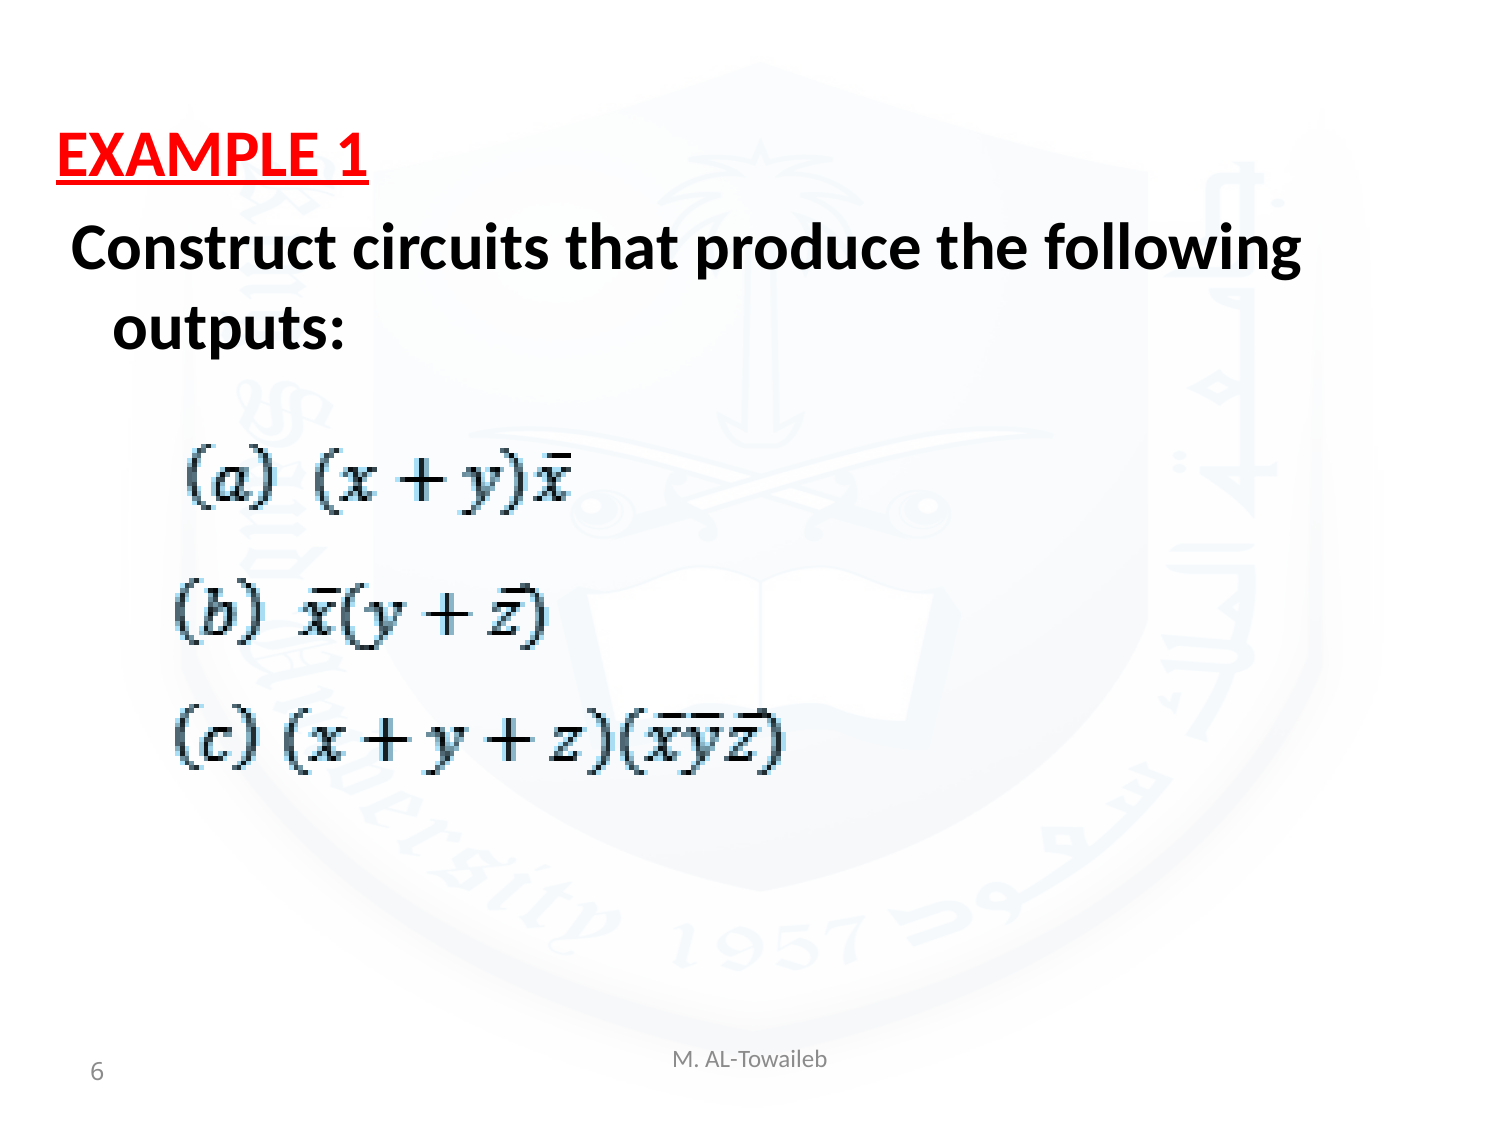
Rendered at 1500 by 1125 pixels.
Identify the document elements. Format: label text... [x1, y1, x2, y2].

picture [170, 573, 555, 674]
picture [182, 444, 571, 540]
picture [170, 703, 786, 799]
list EXAMPLE 1 Construct circuits that produce the following outputs: [41, 101, 1392, 845]
footer M. AL-Towaileb [512, 1042, 988, 1103]
slide_number 6 [75, 1042, 425, 1103]
